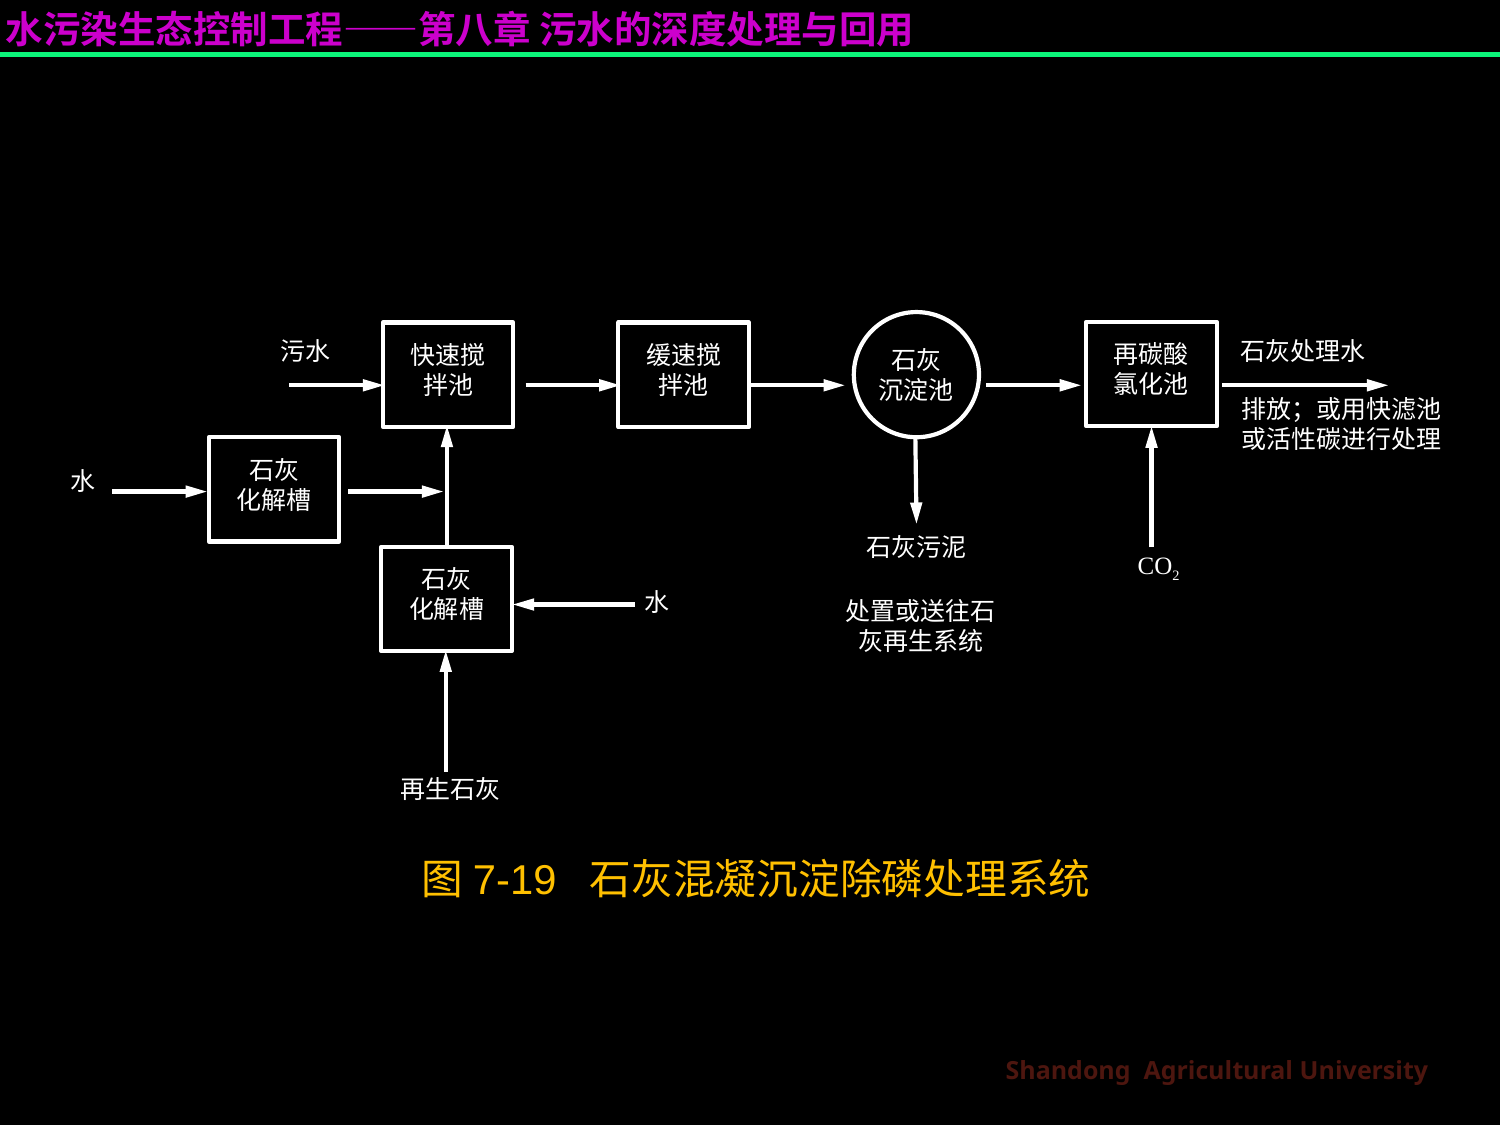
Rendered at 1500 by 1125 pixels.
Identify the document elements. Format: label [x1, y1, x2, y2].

text_box [27, 311, 1468, 912]
